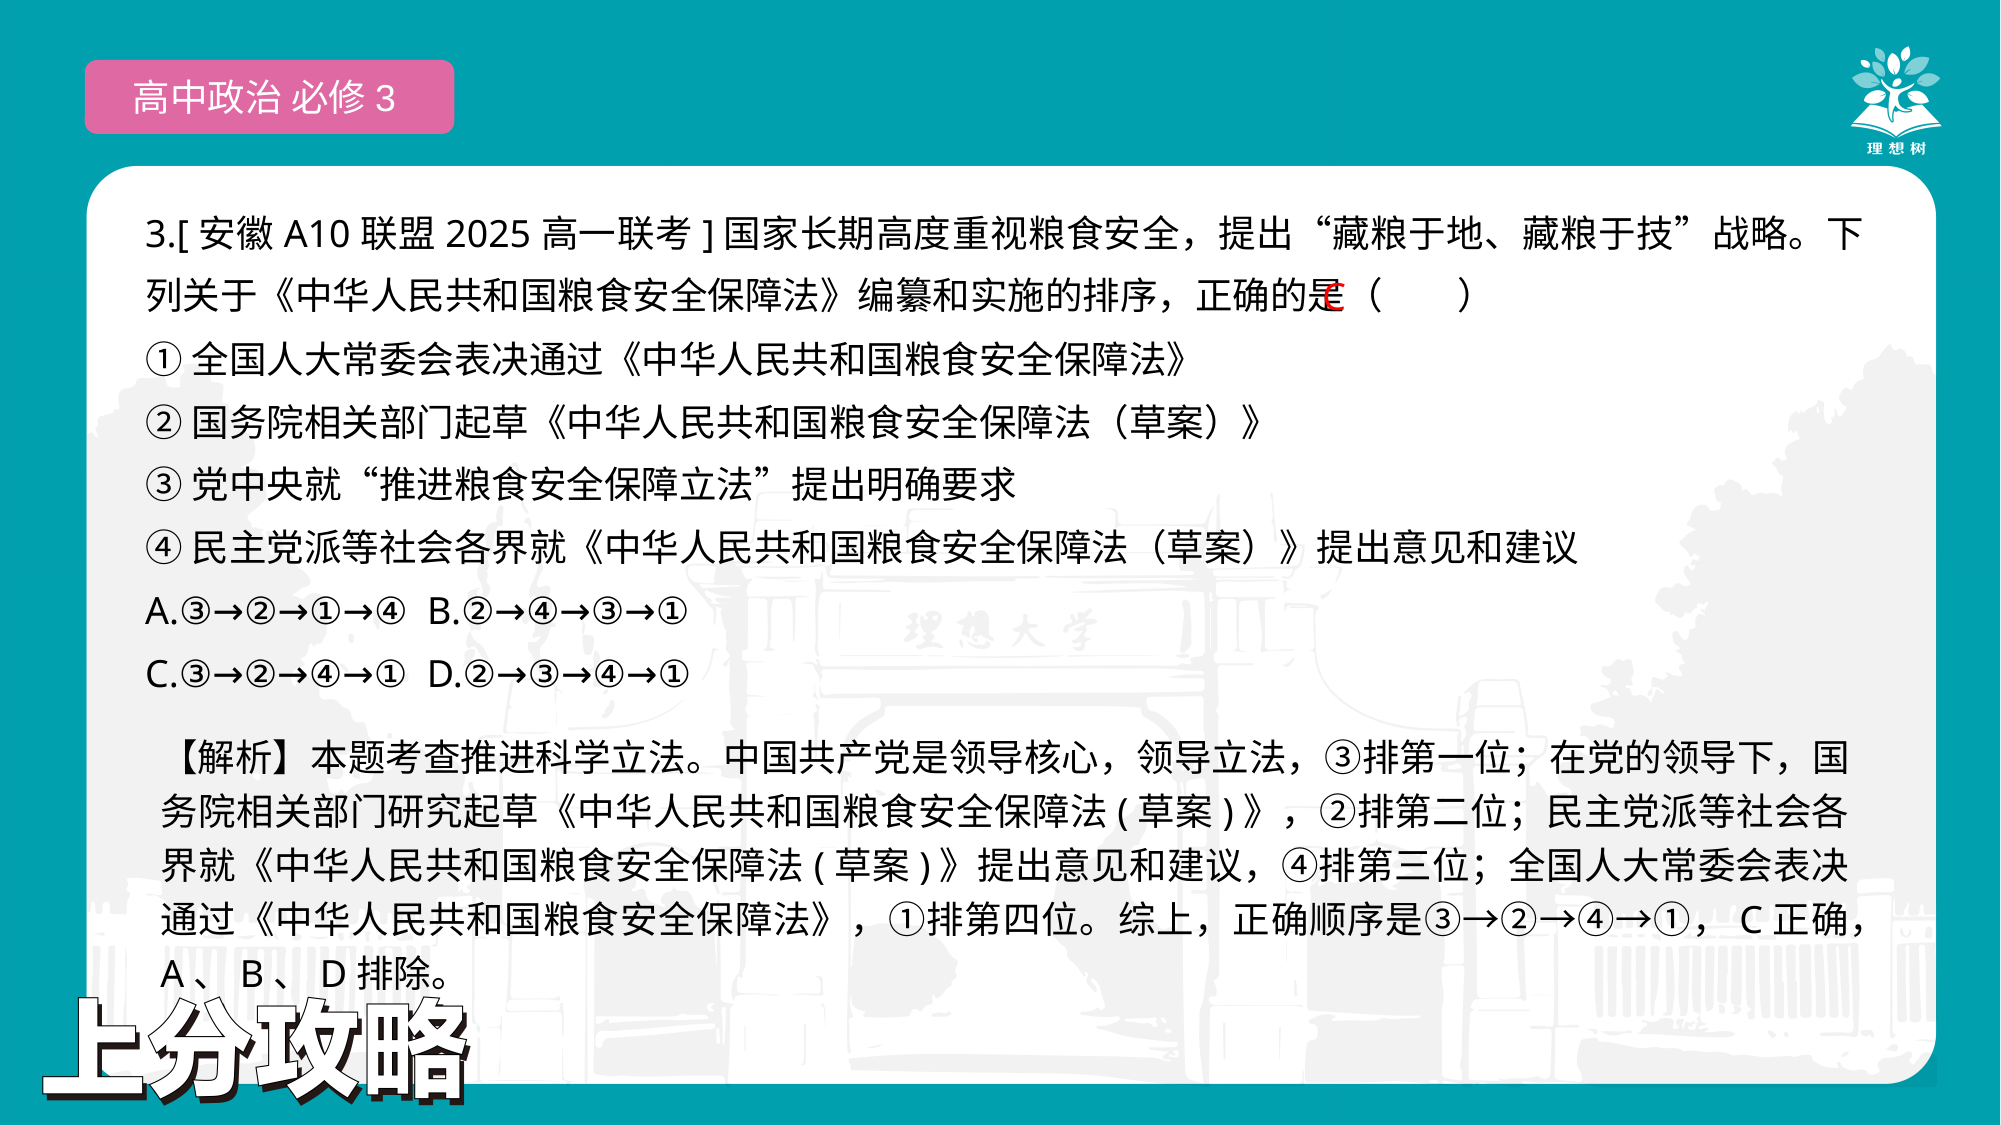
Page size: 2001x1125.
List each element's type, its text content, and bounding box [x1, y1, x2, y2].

text_box 高中政治 必修3 [83, 58, 456, 135]
text_box C [1298, 243, 1415, 326]
text_box 3.[安徽A10联盟2025高一联考]国家长期高度重视粮食安全，提出“藏粮于地、藏粮于技”战略。下列关于《中华人民共和国粮食安全保障法》编纂和实施的排序，正确的是（ ） ①全国人大常委会表决通过《中华人民共和国粮食安全保障法》 ②国务院相关部门起草《中华人民共和国粮食安全保障法（草案）》 ③党中央就“推进粮食安全保障立法”提出明确要求 ④民主党派等社会各界就《中华人民共和国粮食安全保障法（草案）》提出意见和建议 A.③→②→①→④ B.②→④→③→① C.③→②→④→① D.②→③→④→① [130, 184, 1880, 703]
text_box 【解析】本题考查推进科学立法。中国共产党是领导核心，领导立法，③排第一位；在党的领导下，国务院相关部门研究起草《中华人民共和国粮食安全保障法(草案)》，②排第二位；民主党派等社会各界就《中华人民共和国粮食安全保障法(草案)》提出意见和建议，④排第三位；全国人大常委会表决通过《中华人民共和国粮食安全保障法》，①排第四位。综上，正确顺序是③→②→④→①，C正确，A、B、D排除。 [145, 718, 1865, 1003]
picture [0, 0, 2001, 1125]
